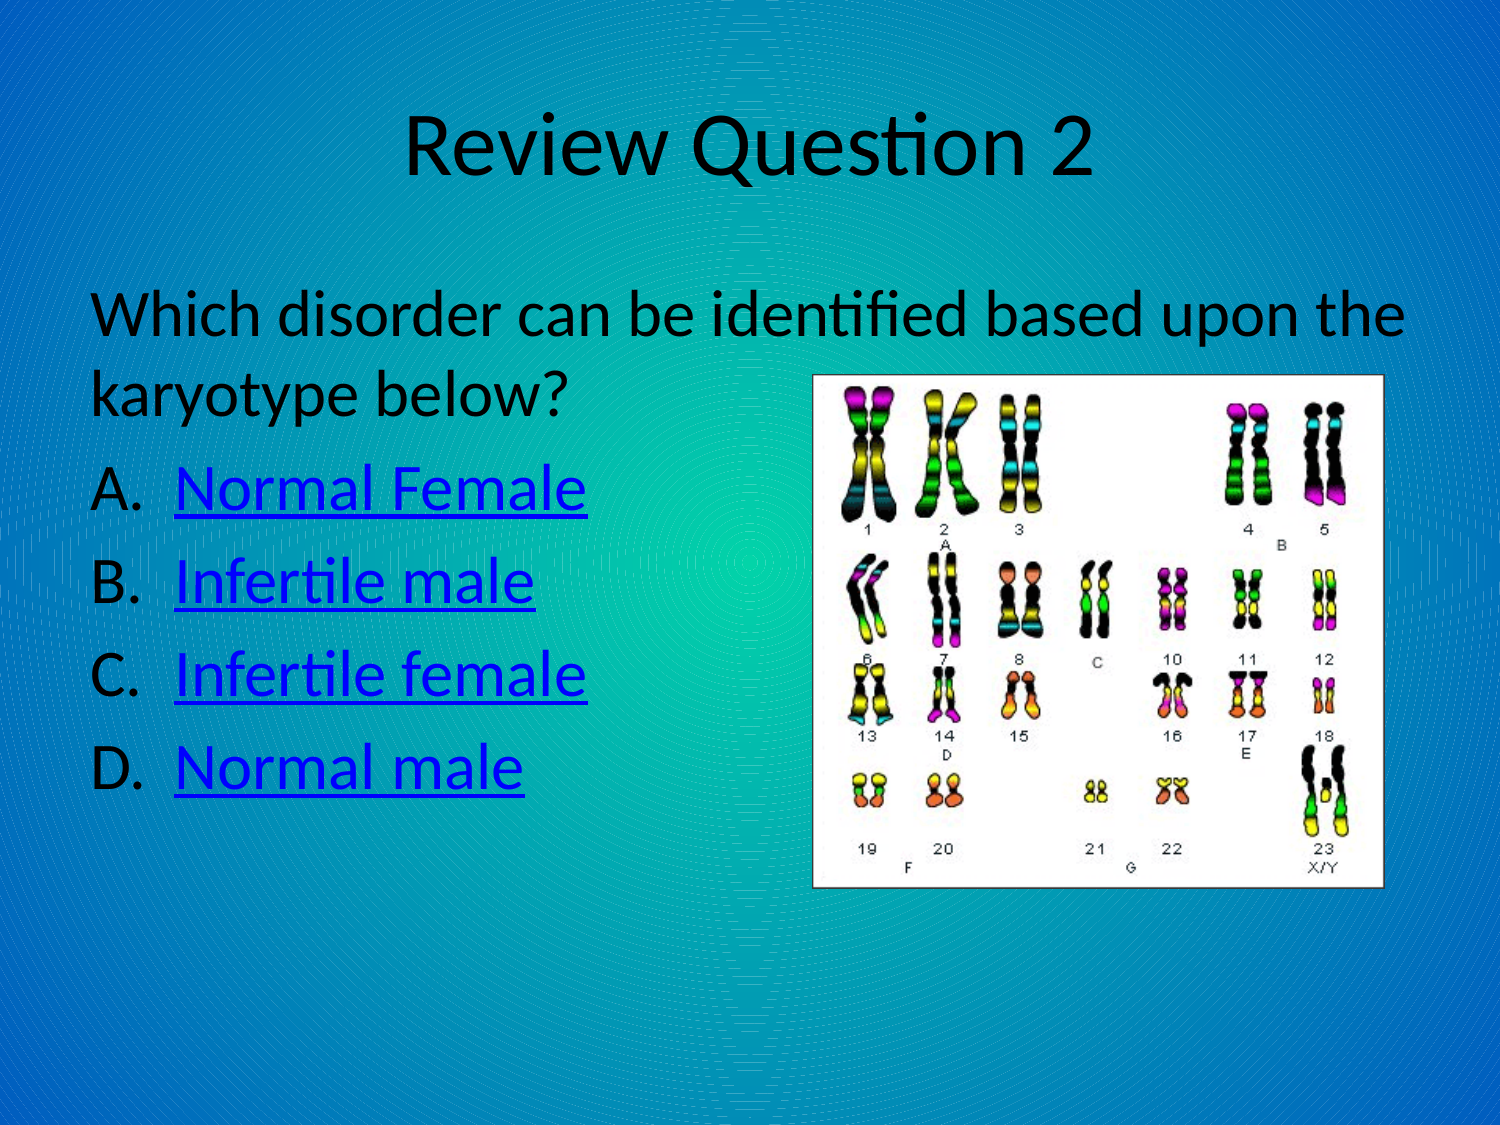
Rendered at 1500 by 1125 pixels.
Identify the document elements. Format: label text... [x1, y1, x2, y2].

picture [812, 374, 1385, 890]
title Review Question 2 [75, 45, 1425, 233]
list Which disorder can be identified based upon the karyotype below? Normal Female Infertile male Infertile female Normal male [75, 262, 1425, 1005]
